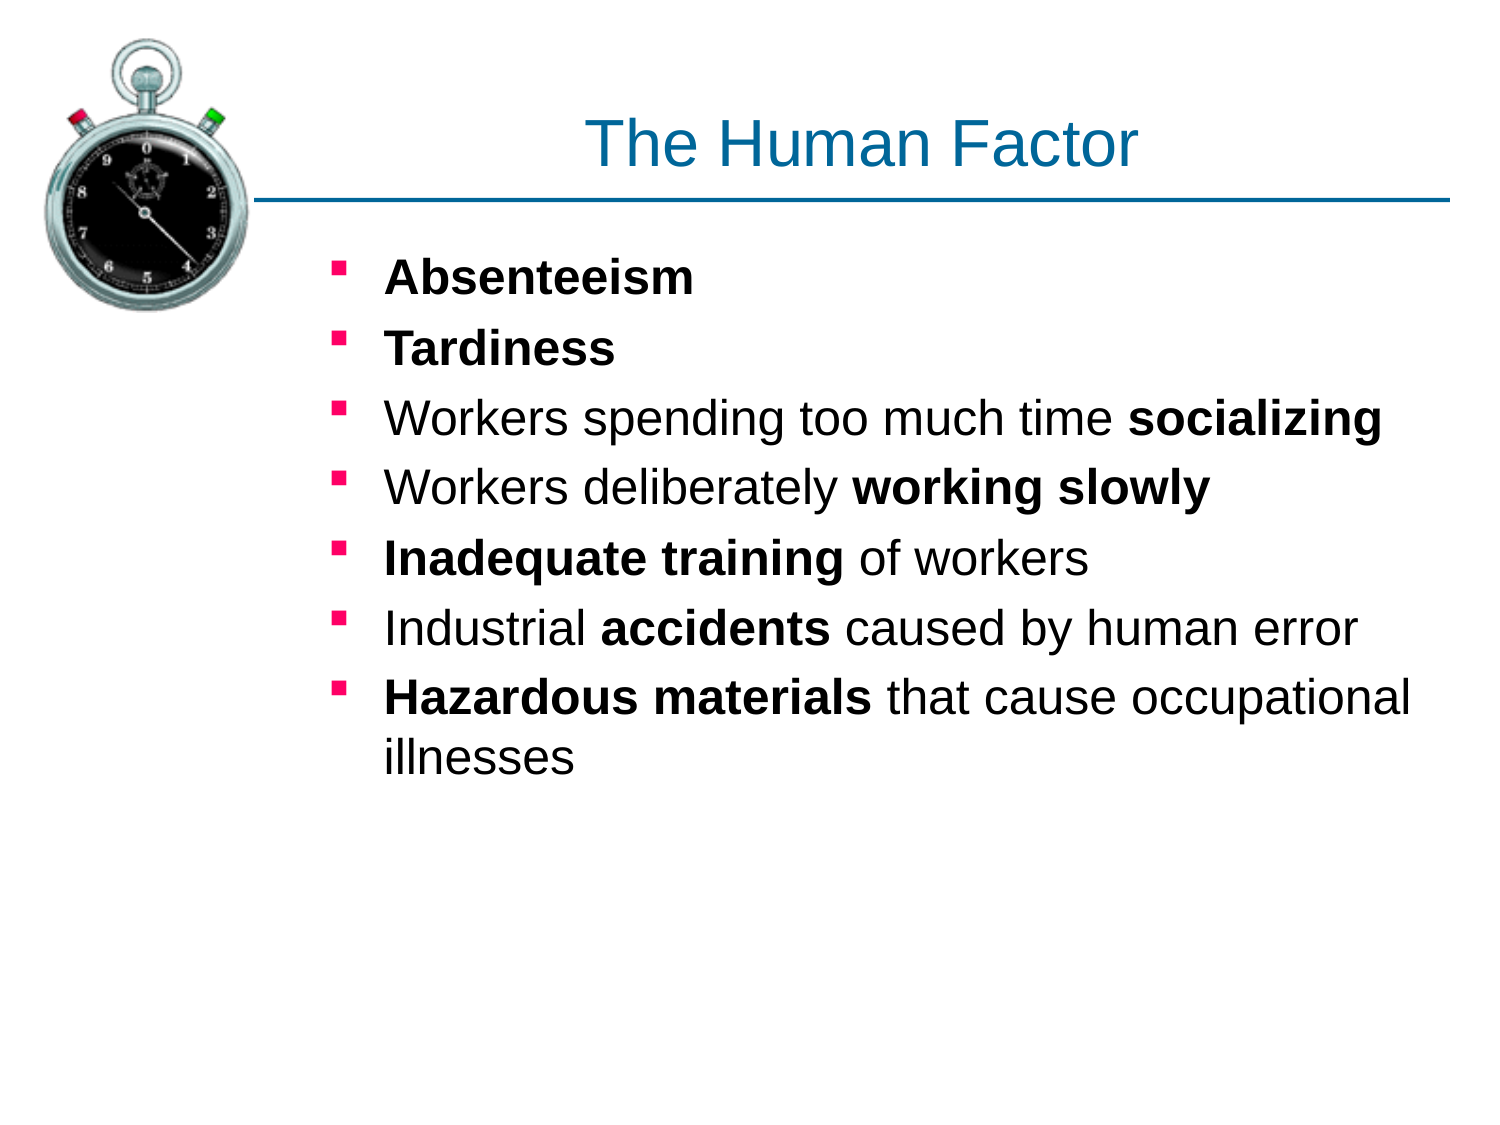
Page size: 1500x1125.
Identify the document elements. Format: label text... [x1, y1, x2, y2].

picture [37, 37, 254, 313]
list Absenteeism Tardiness Workers spending too much time socializing Workers deliberately working slowly Inadequate training of workers Industrial accidents caused by human error Hazardous materials that cause occupational illnesses [312, 237, 1450, 975]
title The Human Factor [275, 37, 1450, 188]
